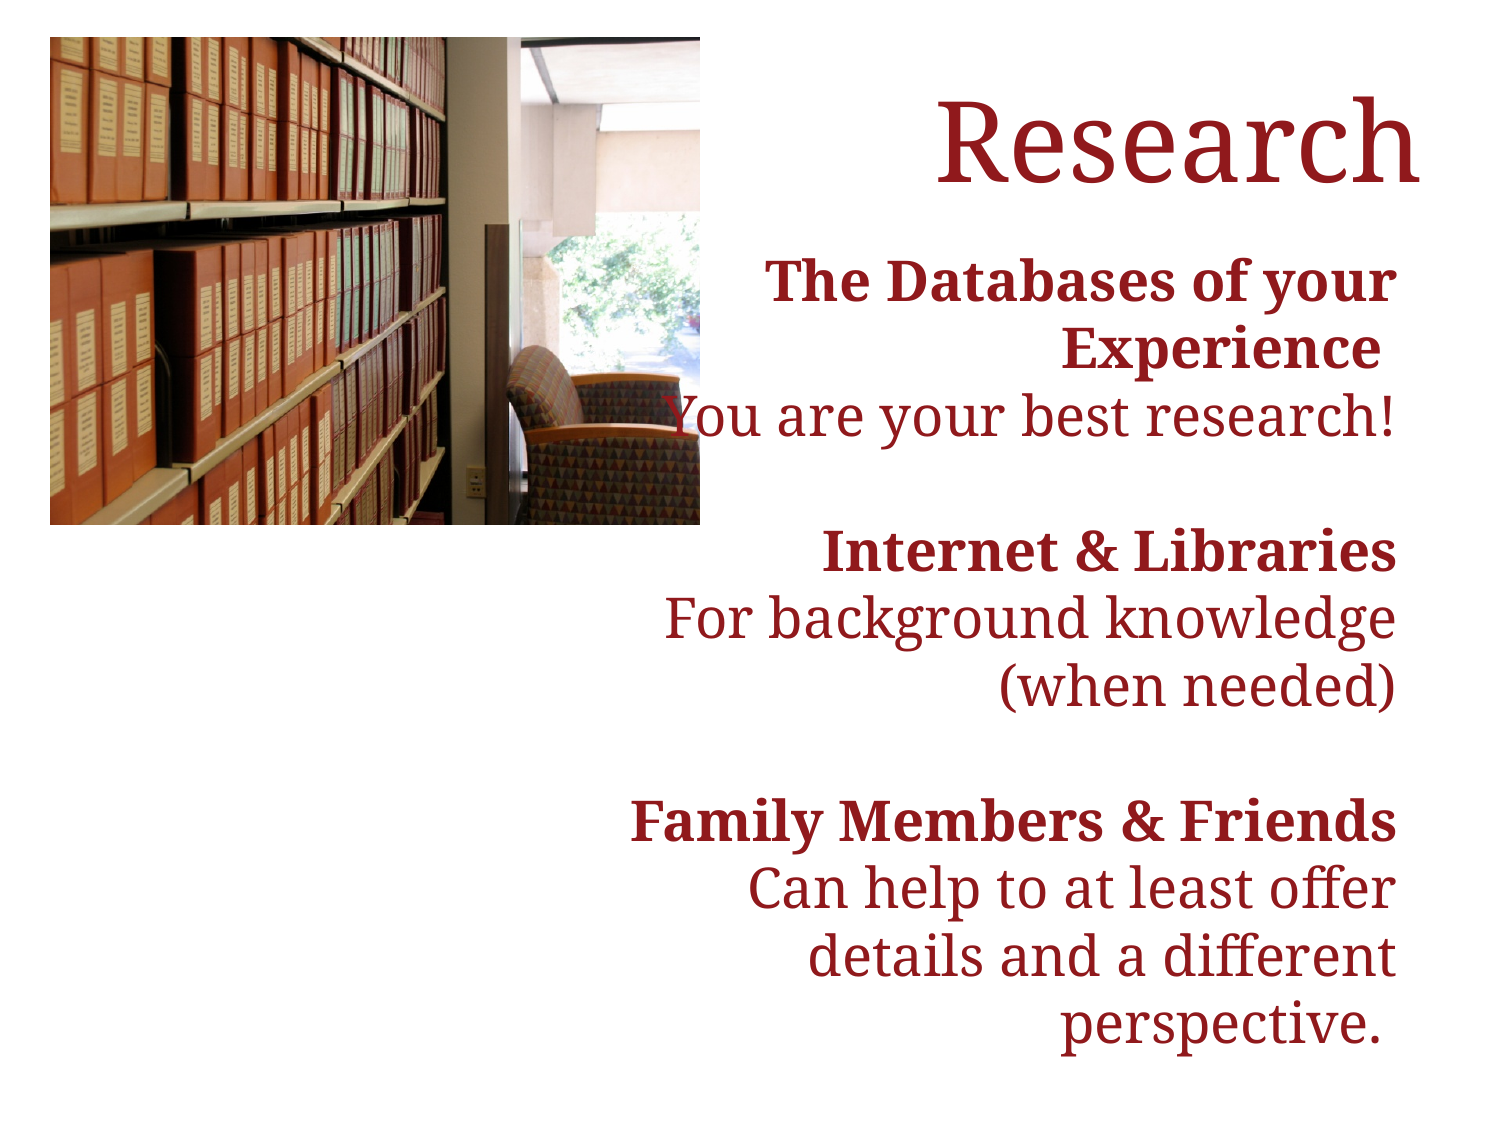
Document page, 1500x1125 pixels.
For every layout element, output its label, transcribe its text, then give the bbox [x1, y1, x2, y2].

text_box Research [704, 62, 1438, 213]
text_box The Databases of your Experience You are your best research! Internet & Libraries For background knowledge (when needed) Family Members & Friends Can help to at least offer details and a different perspective. [587, 237, 1413, 1063]
picture [49, 37, 701, 526]
